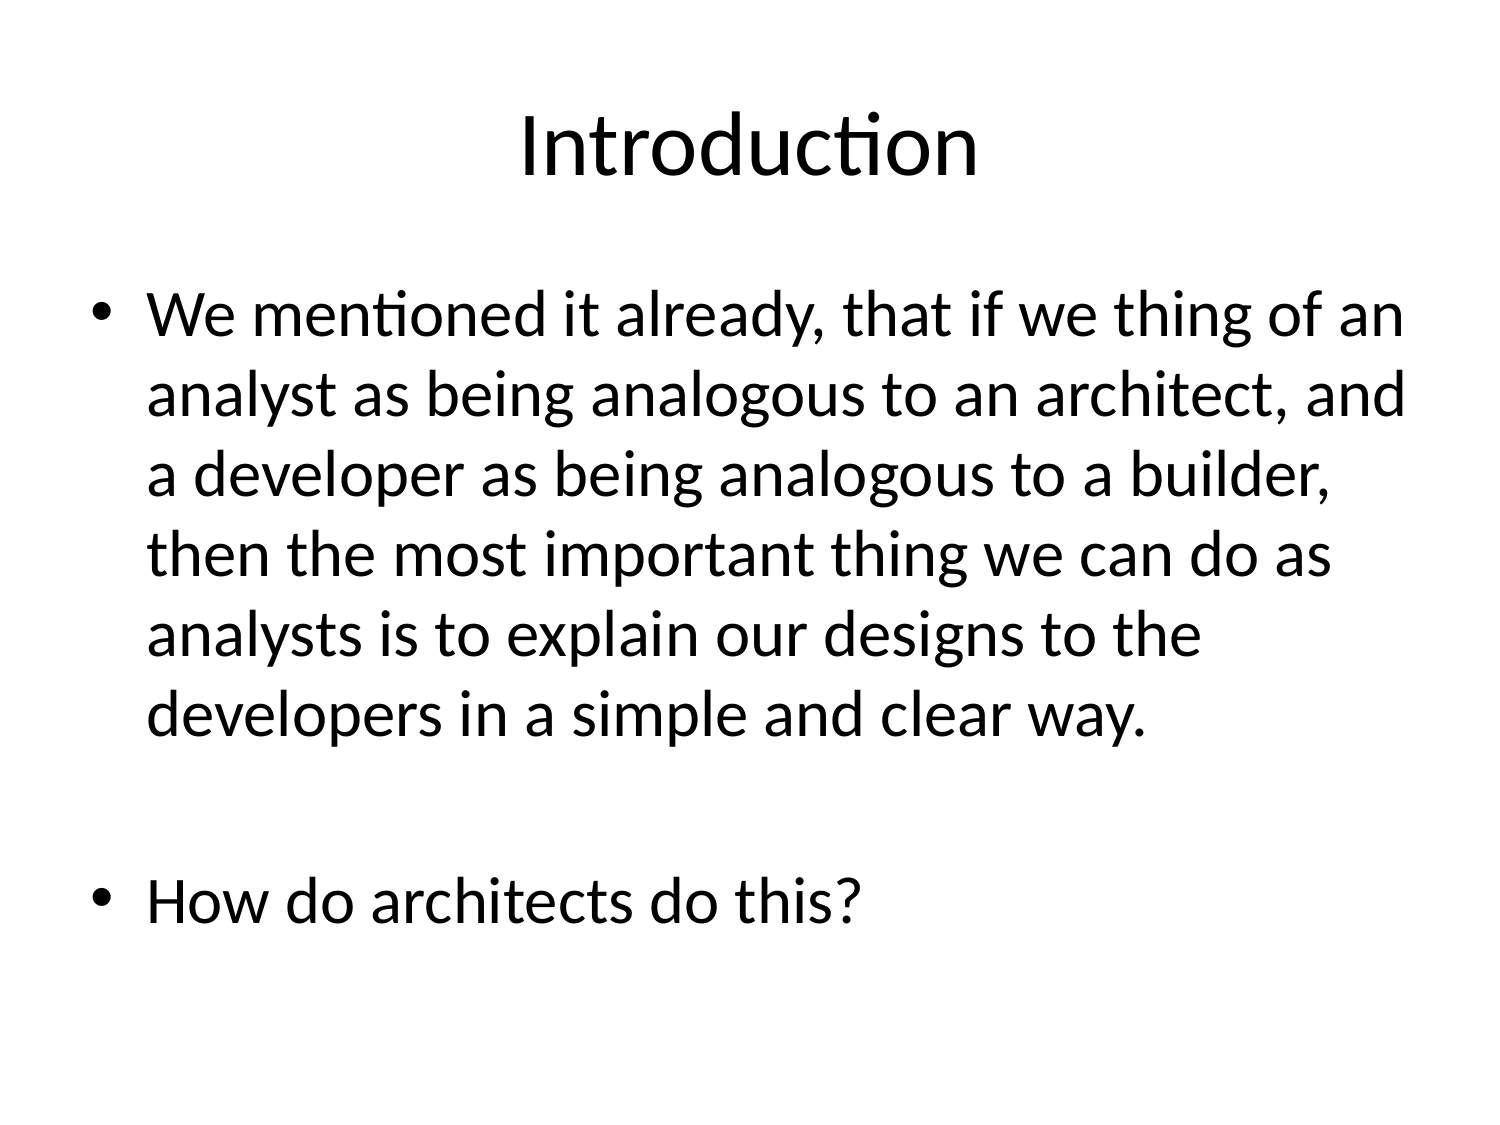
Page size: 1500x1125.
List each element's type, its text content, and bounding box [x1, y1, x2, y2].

title Introduction [75, 45, 1425, 233]
list We mentioned it already, that if we thing of an analyst as being analogous to an architect, and a developer as being analogous to a builder, then the most important thing we can do as analysts is to explain our designs to the developers in a simple and clear way. How do architects do this? [75, 262, 1425, 1005]
